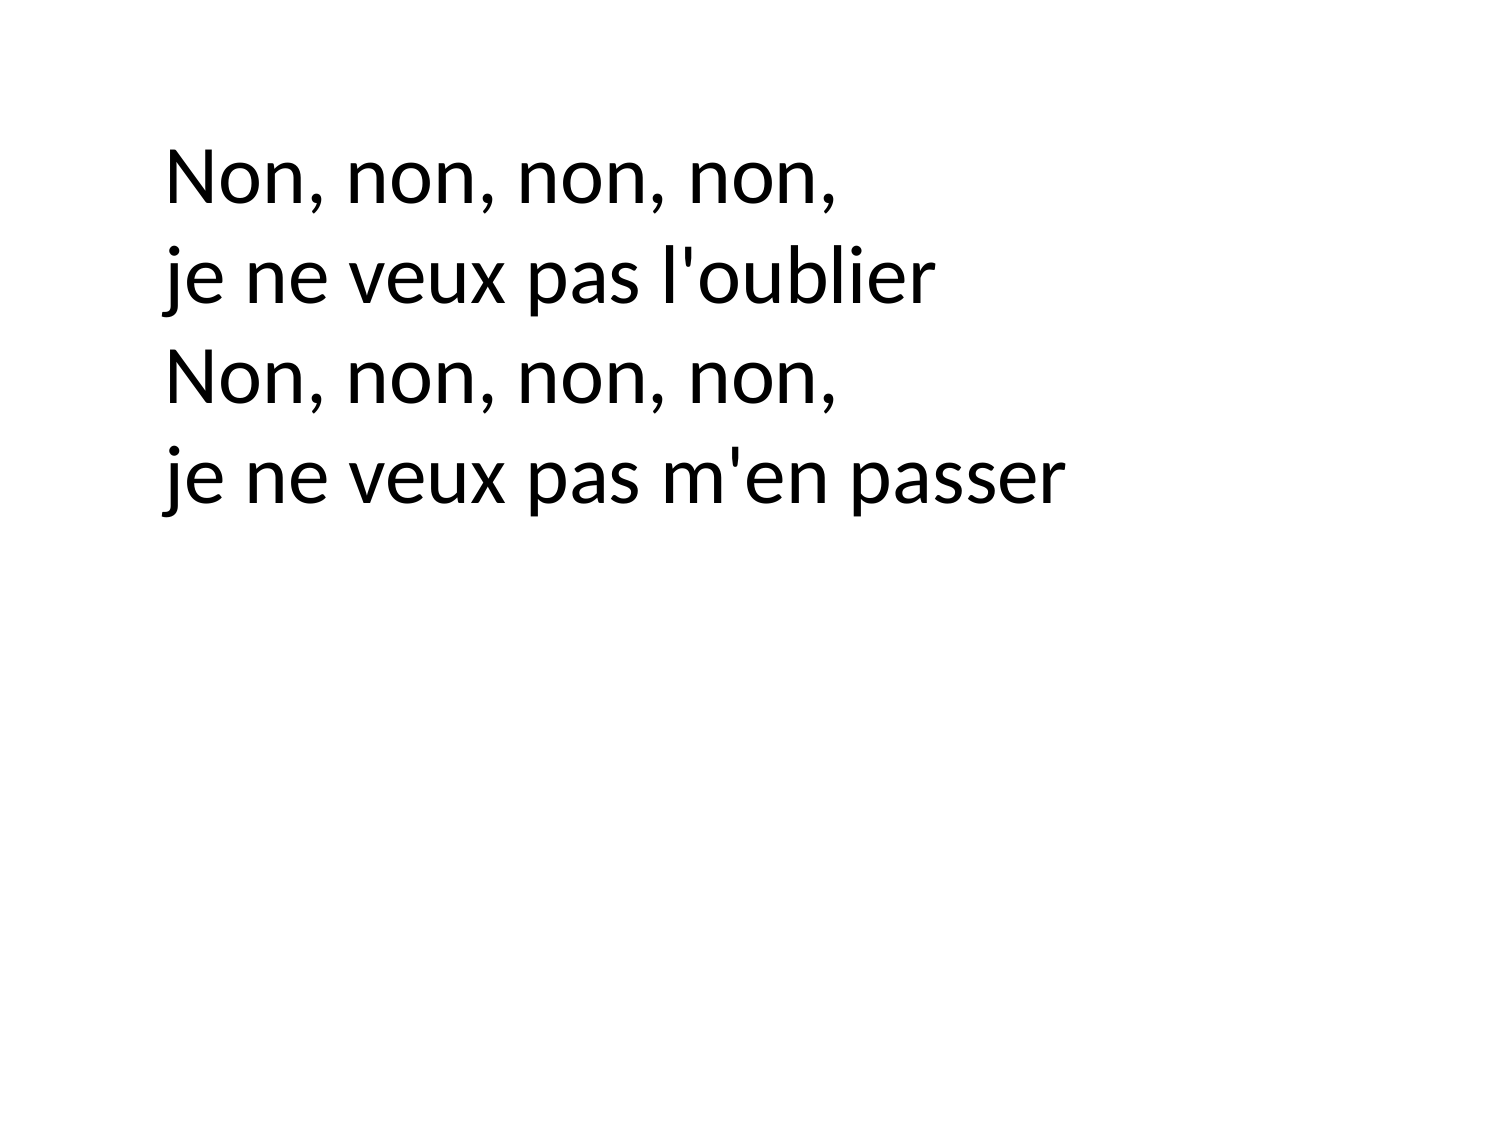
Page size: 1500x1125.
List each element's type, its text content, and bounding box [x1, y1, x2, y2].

text_box Non, non, non, non, je ne veux pas l'oublier Non, non, non, non, je ne veux pas m'en passer [150, 112, 1500, 728]
